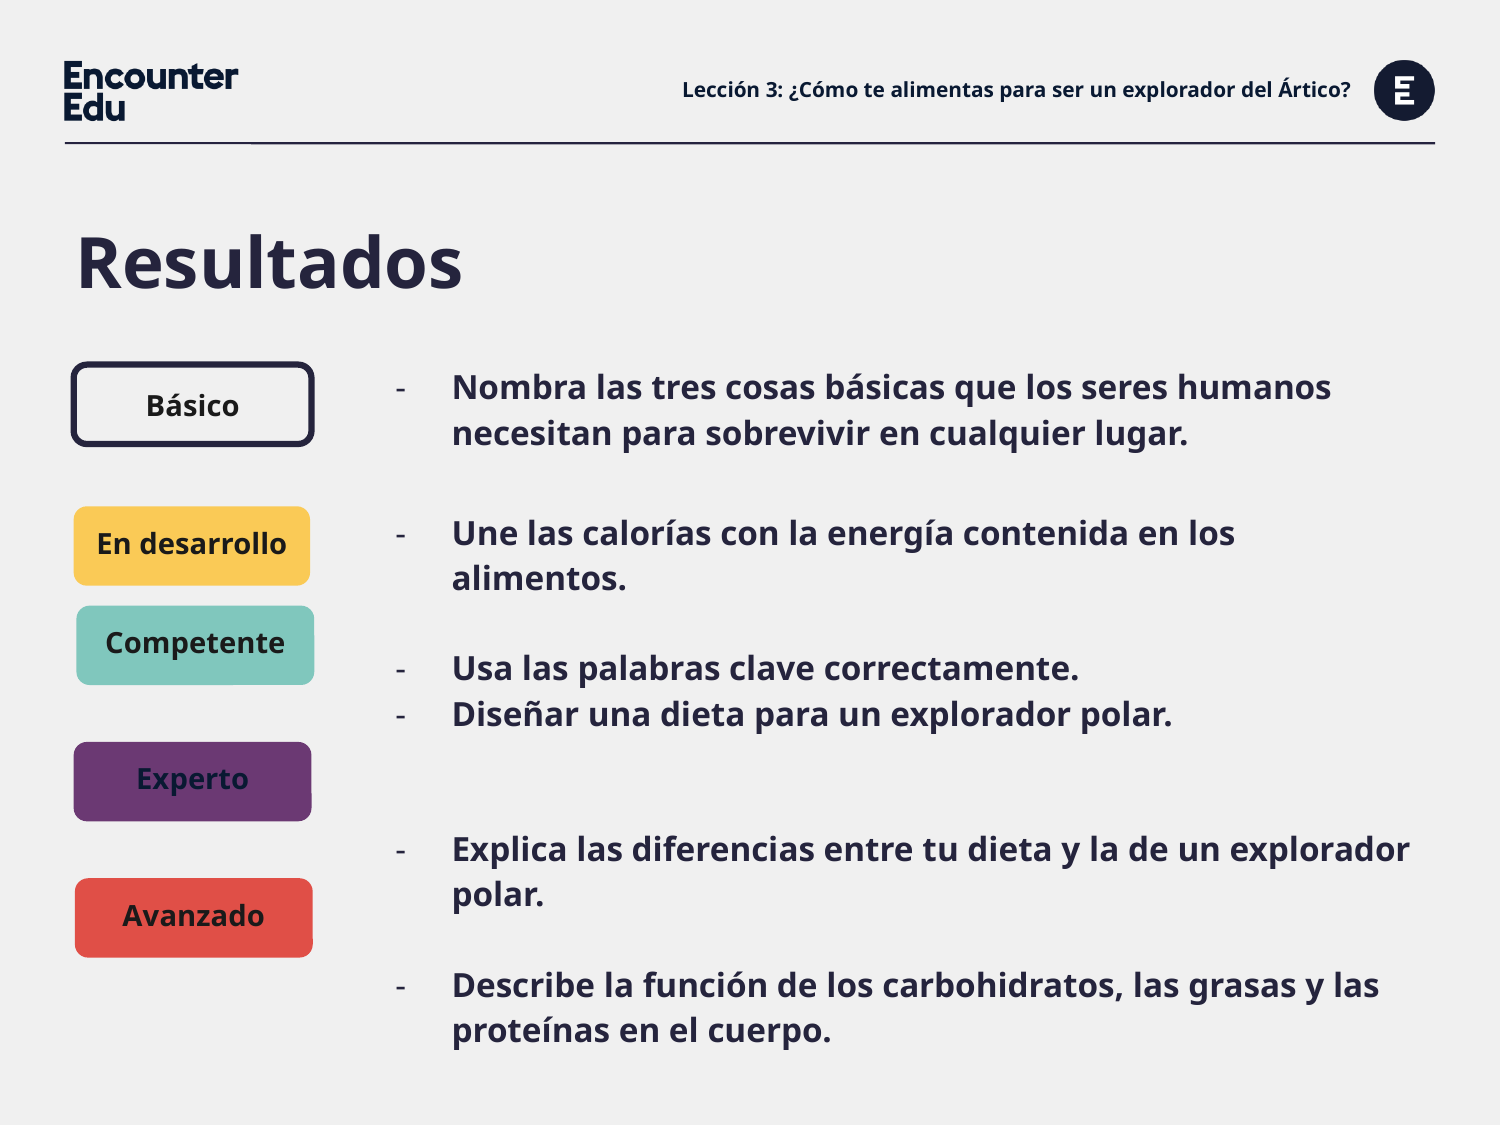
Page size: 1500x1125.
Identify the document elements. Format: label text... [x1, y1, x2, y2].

text_box Resultados [67, 222, 922, 308]
text_box En desarrollo [72, 505, 311, 587]
title Lección 3: ¿Cómo te alimentas para ser un explorador del Ártico? [631, 67, 1359, 114]
text_box Avanzado [74, 877, 314, 959]
picture [60, 59, 243, 122]
text_box Competente [75, 604, 316, 686]
table_cell Une las calorías con la energía contenida en los alimentos. Usa las palabras clave correctamente. Diseñar una dieta para un explorador polar. Explica las diferencias entre tu dieta y la de un explorador polar. Describe la función de los carbohidratos, las grasas y las proteínas en el cuerpo. [384, 510, 1426, 1125]
text_box Básico [72, 363, 313, 445]
table_header Nombra las tres cosas básicas que los seres humanos necesitan para sobrevivir en cualquier lugar. [384, 365, 1426, 510]
picture [1372, 58, 1436, 122]
text_box Experto [72, 741, 313, 823]
